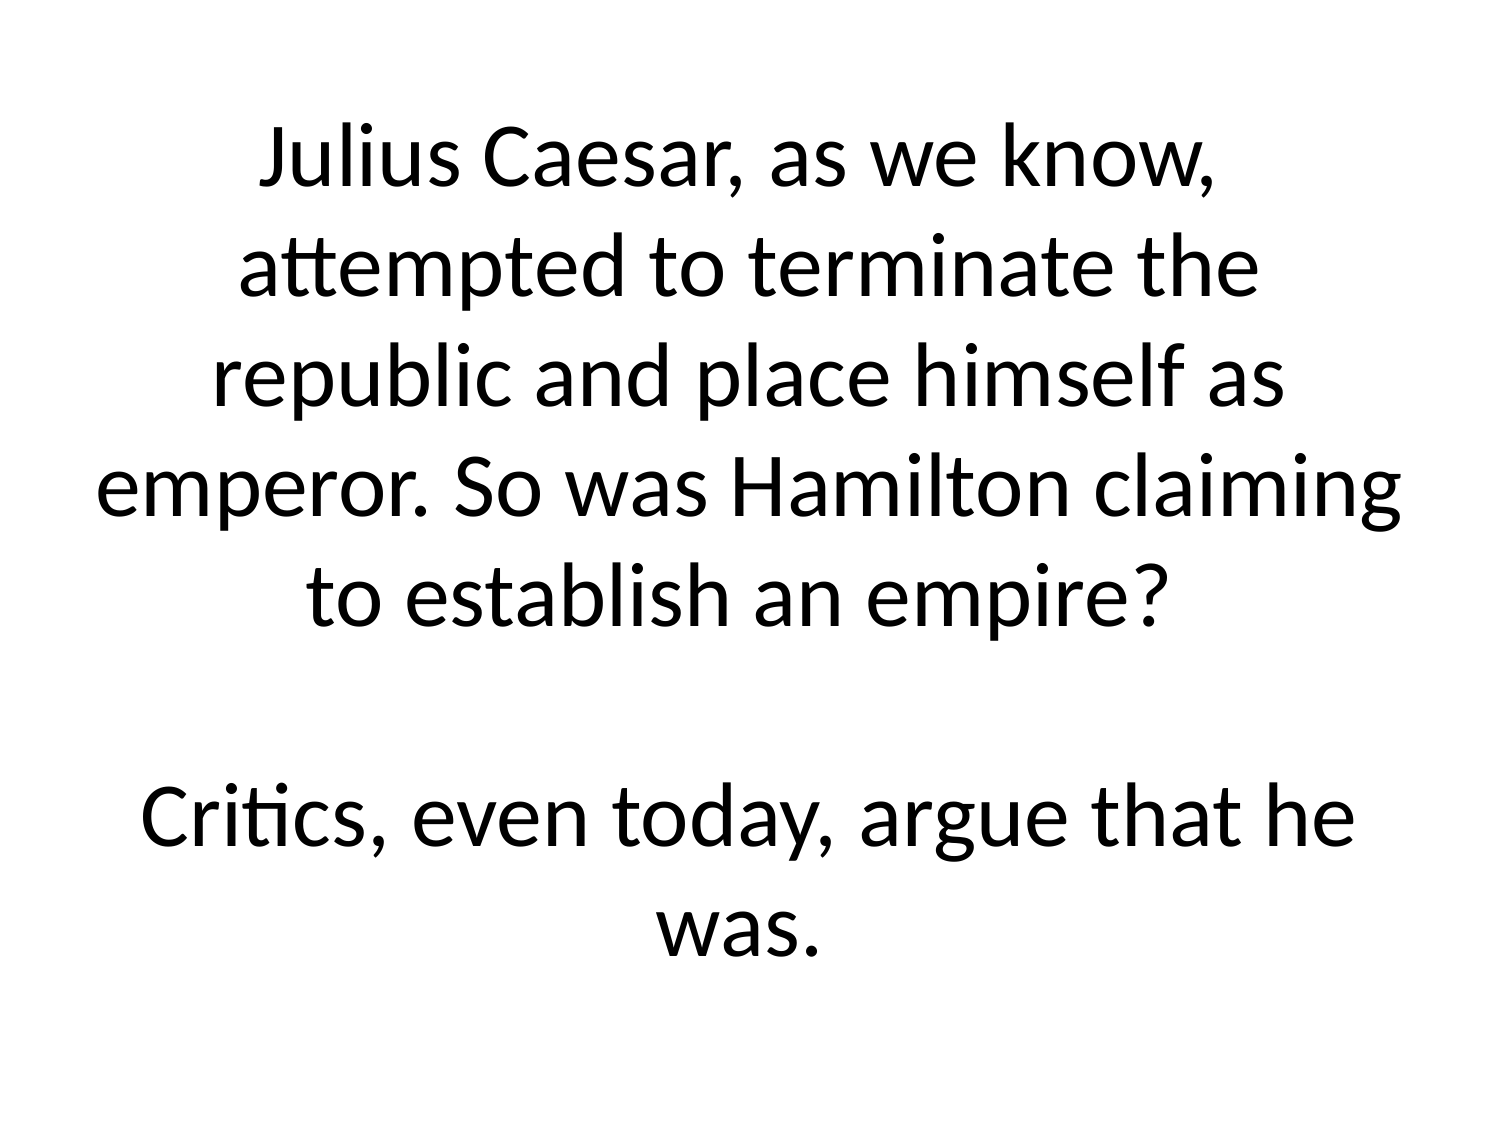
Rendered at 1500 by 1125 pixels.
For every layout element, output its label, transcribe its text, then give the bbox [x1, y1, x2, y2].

title Julius Caesar, as we know, attempted to terminate the republic and place himself as emperor. So was Hamilton claiming to establish an empire? Critics, even today, argue that he was. [75, 45, 1425, 1025]
